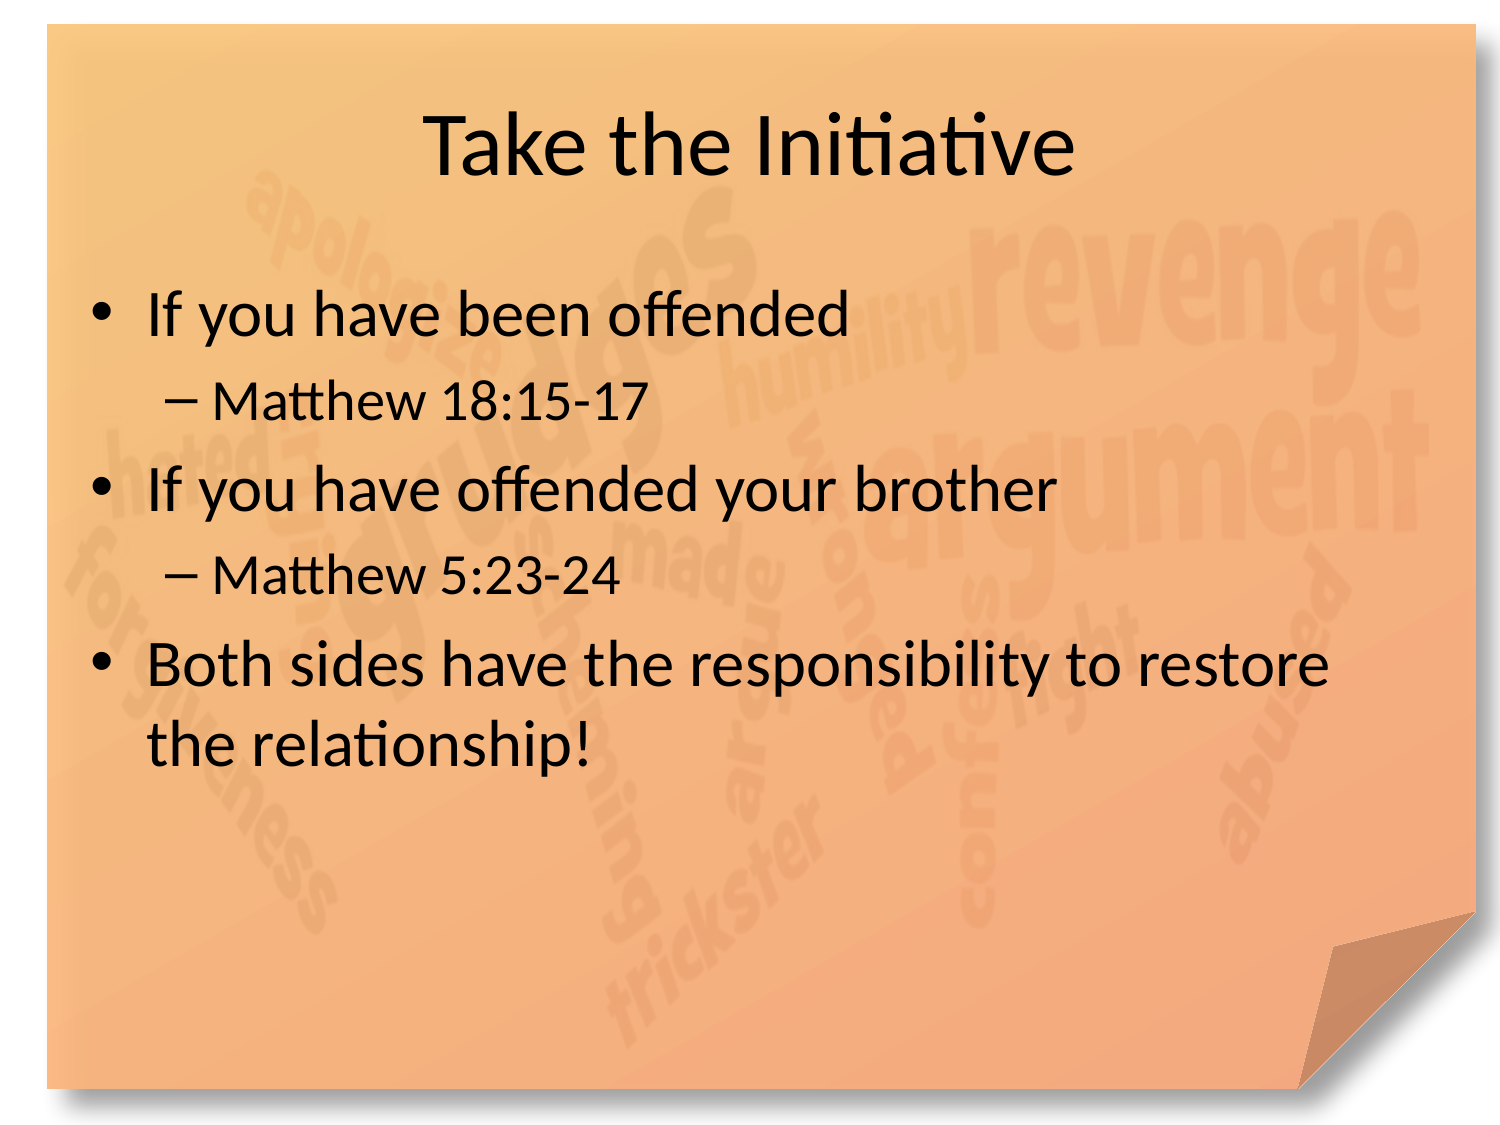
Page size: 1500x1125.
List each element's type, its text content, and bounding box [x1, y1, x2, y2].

picture [0, 0, 1500, 1125]
title Take the Initiative [75, 45, 1425, 233]
list If you have been offended Matthew 18:15-17 If you have offended your brother Matthew 5:23-24 Both sides have the responsibility to restore the relationship! [75, 262, 1425, 1005]
